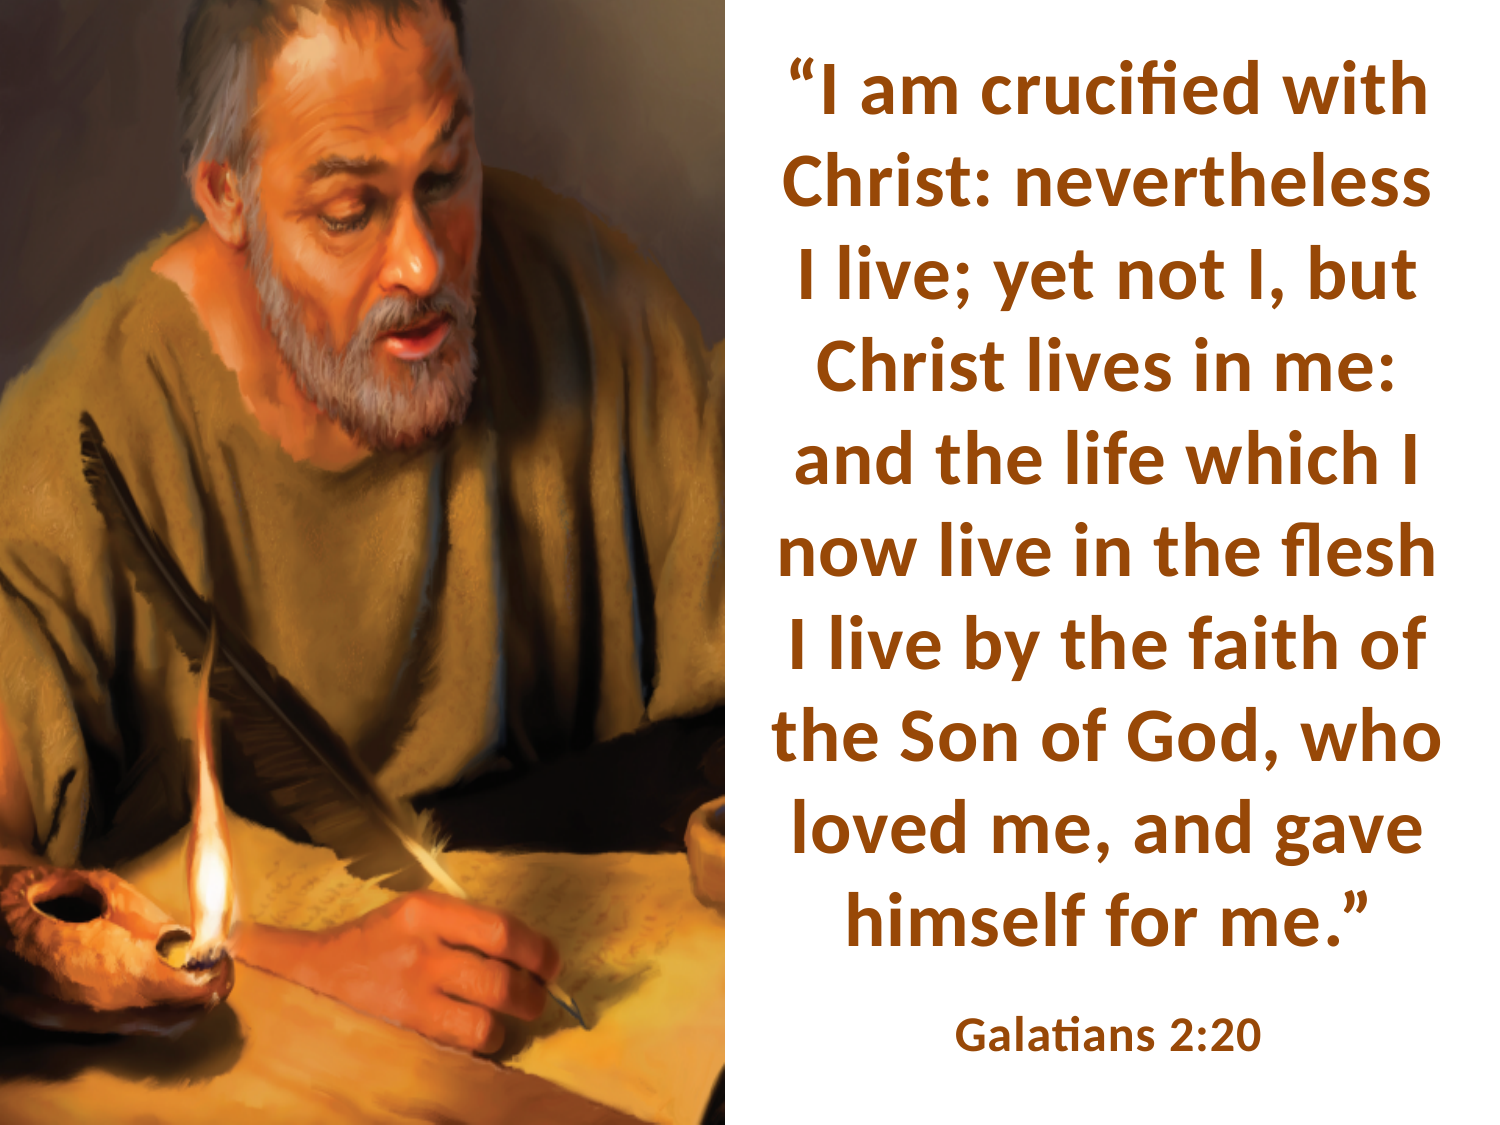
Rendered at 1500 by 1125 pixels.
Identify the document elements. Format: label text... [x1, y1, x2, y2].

text_box “I am crucified with Christ: nevertheless I live; yet not I, but Christ lives in me: and the life which I now live in the flesh I live by the faith of the Son of God, who loved me, and gave himself for me.” Galatians 2:20 [750, 29, 1467, 1070]
picture [0, 0, 726, 1125]
